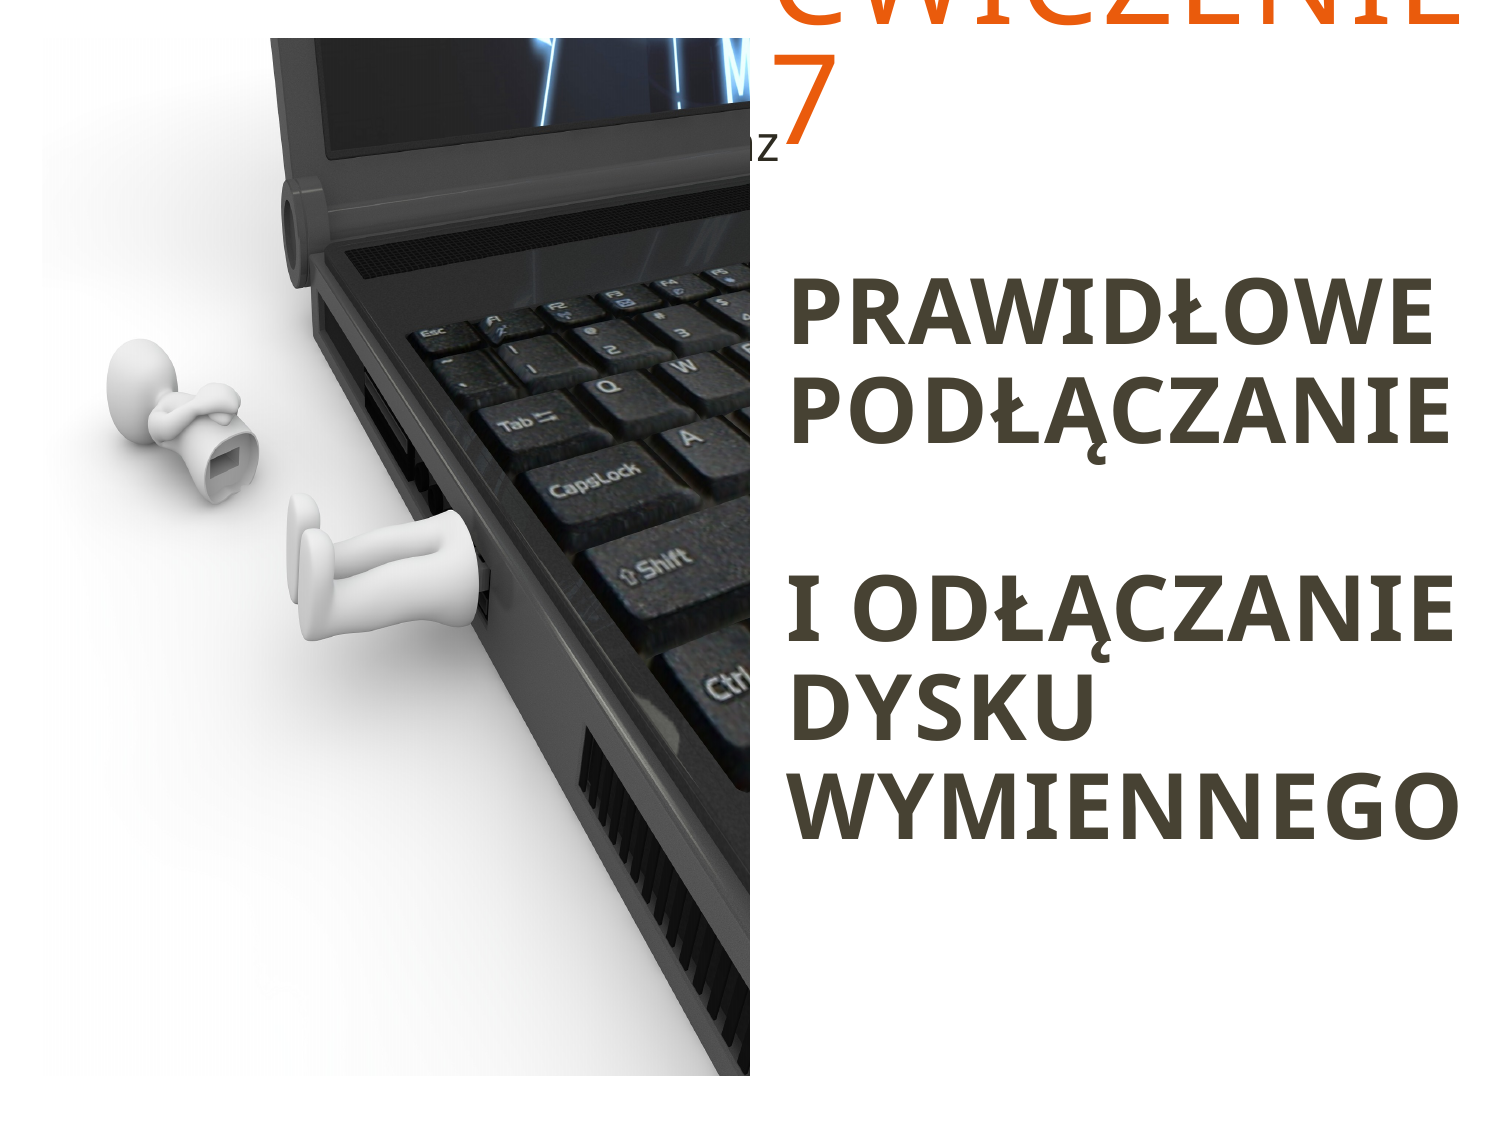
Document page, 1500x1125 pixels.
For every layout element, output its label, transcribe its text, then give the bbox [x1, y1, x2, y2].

text_box ĆWICZENIE 7 [757, 46, 1500, 176]
picture [42, 38, 751, 1077]
list Prawidłowe podłączanie i odłączanie dysku wymiennego [778, 291, 1490, 833]
